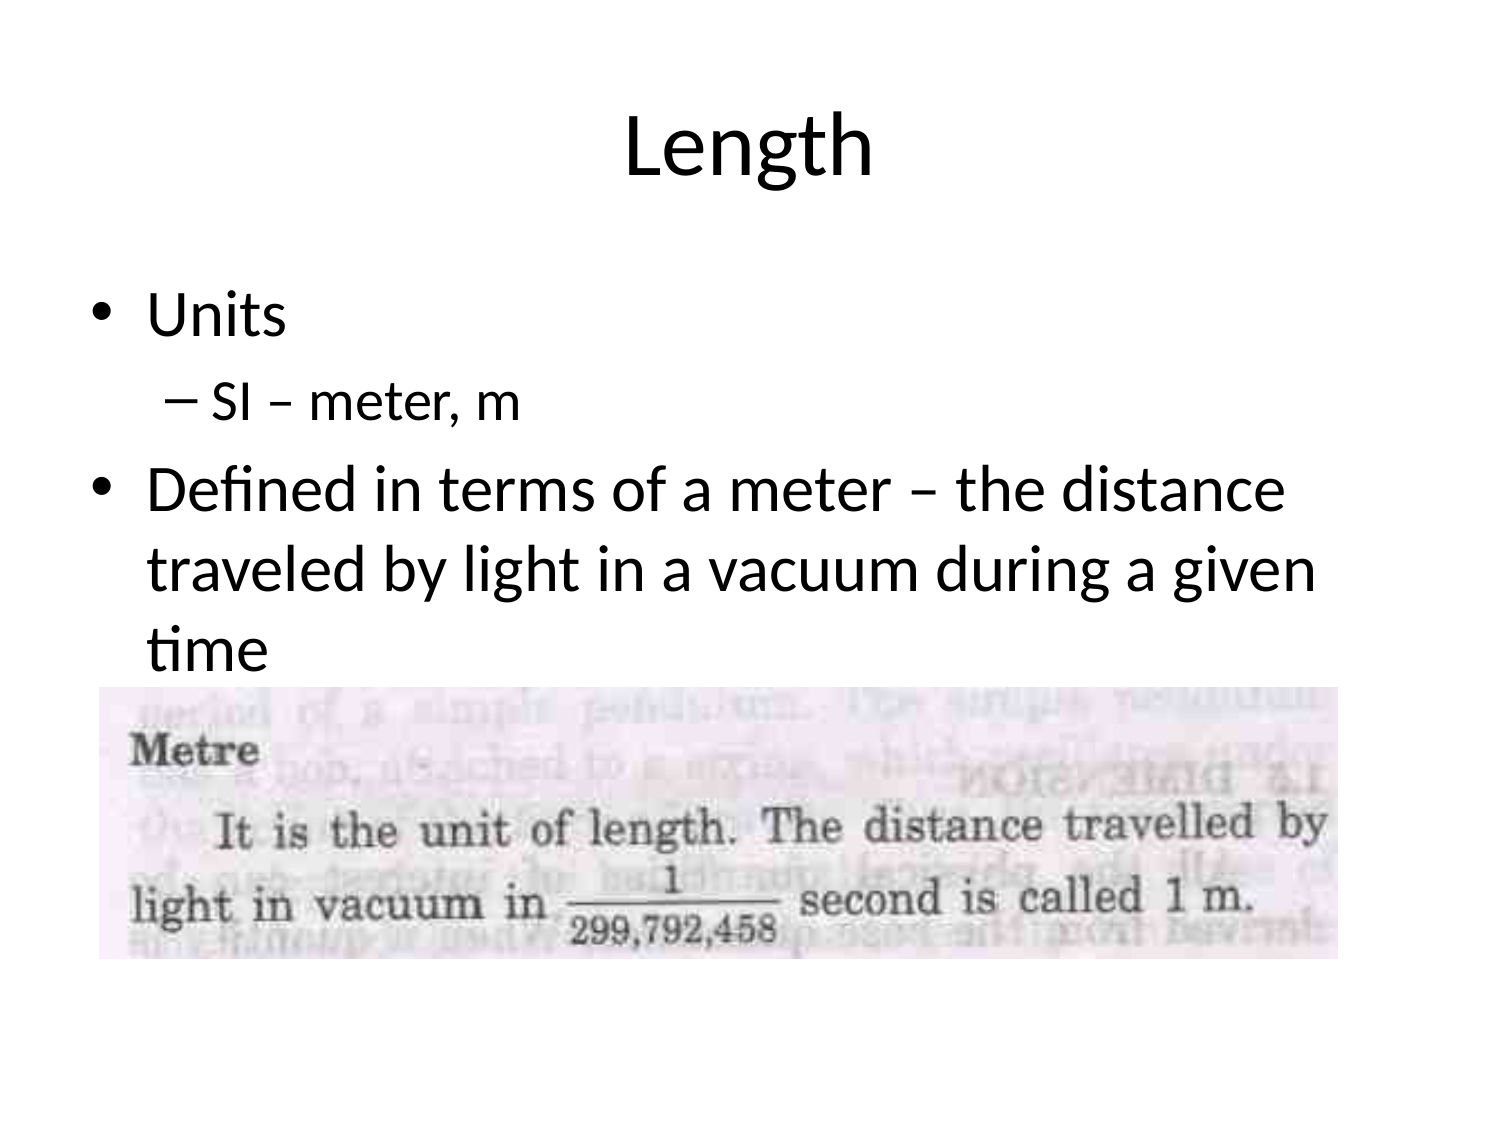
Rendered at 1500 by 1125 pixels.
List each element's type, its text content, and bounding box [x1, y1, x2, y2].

picture [99, 687, 1338, 959]
title Length [75, 45, 1425, 233]
list Units SI – meter, m Defined in terms of a meter – the distance traveled by light in a vacuum during a given time [75, 262, 1425, 1005]
